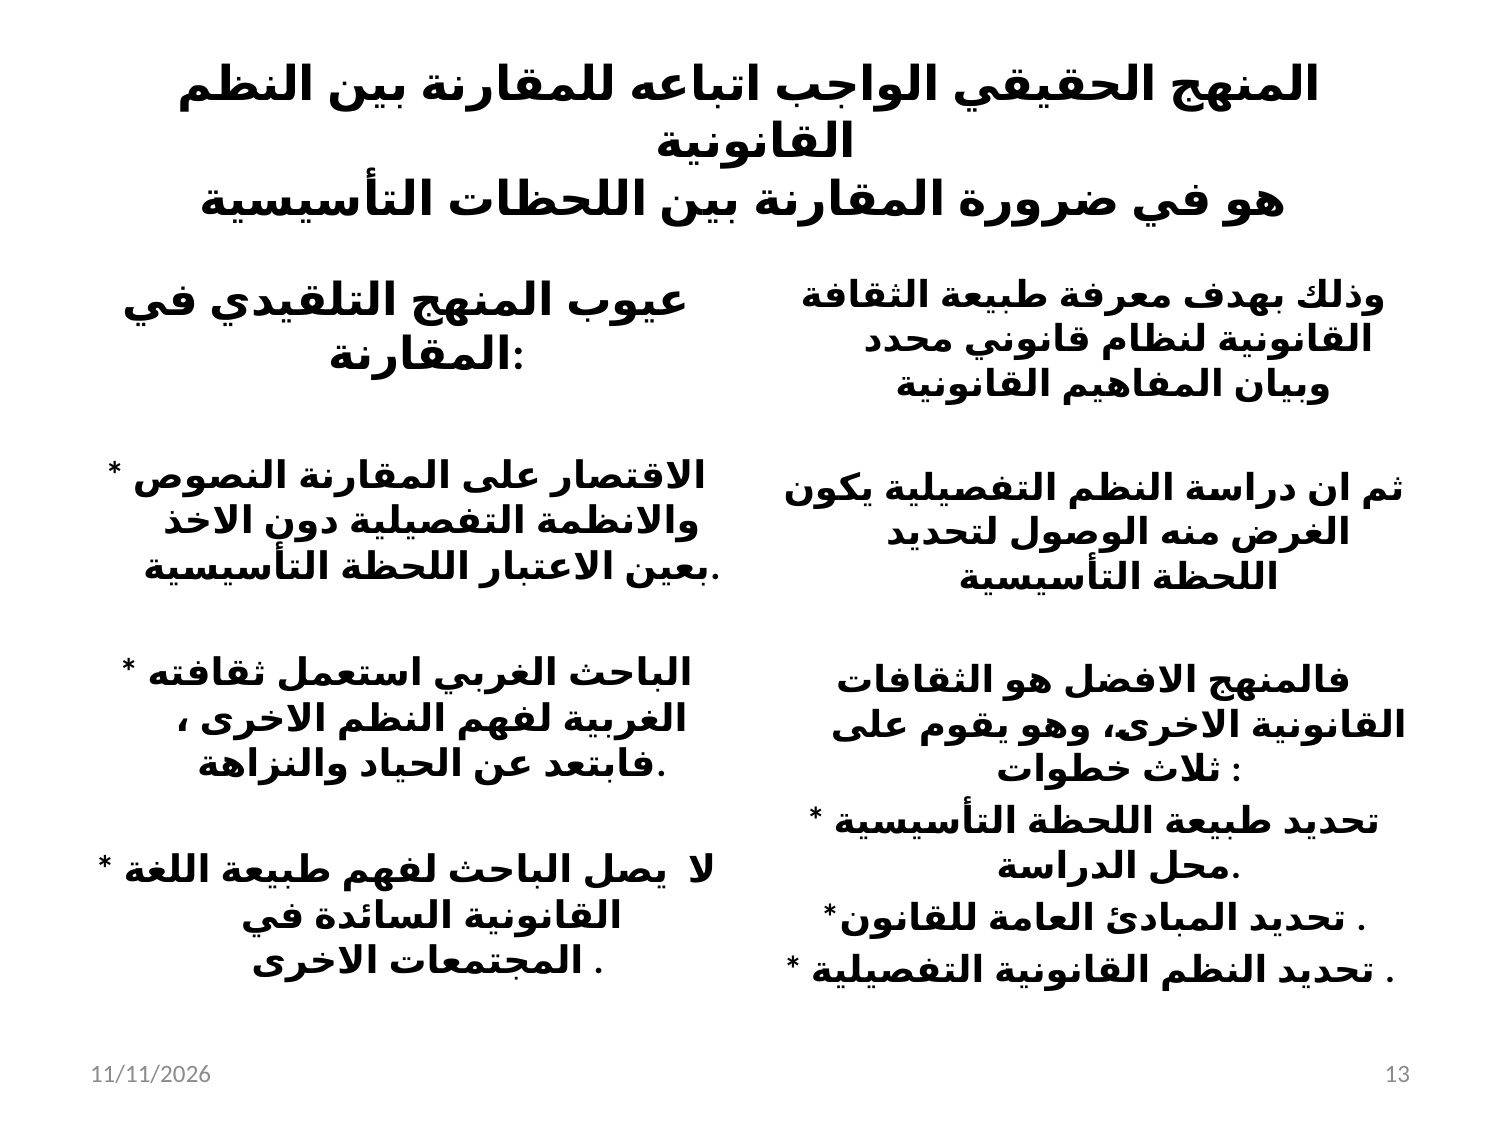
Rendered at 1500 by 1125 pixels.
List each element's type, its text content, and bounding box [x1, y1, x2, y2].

title المنهج الحقيقي الواجب اتباعه للمقارنة بين النظم القانونية هو في ضرورة المقارنة بين اللحظات التأسيسية [75, 45, 1425, 233]
list وذلك بهدف معرفة طبيعة الثقافة القانونية لنظام قانوني محدد وبيان المفاهيم القانونية ثم ان دراسة النظم التفصيلية يكون الغرض منه الوصول لتحديد اللحظة التأسيسية فالمنهج الافضل هو الثقافات القانونية الاخرى، وهو يقوم على ثلاث خطوات : * تحديد طبيعة اللحظة التأسيسية محل الدراسة. *تحديد المبادئ العامة للقانون . * تحديد النظم القانونية التفصيلية . [762, 262, 1425, 1005]
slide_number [75, 1042, 425, 1103]
list عيوب المنهج التلقيدي في المقارنة: * الاقتصار على المقارنة النصوص والانظمة التفصيلية دون الاخذ بعين الاعتبار اللحظة التأسيسية. * الباحث الغربي استعمل ثقافته الغربية لفهم النظم الاخرى ، فابتعد عن الحياد والنزاهة. * لا يصل الباحث لفهم طبيعة اللغة القانونية السائدة في المجتمعات الاخرى . [75, 262, 738, 1005]
slide_number 13 [1074, 1042, 1425, 1103]
